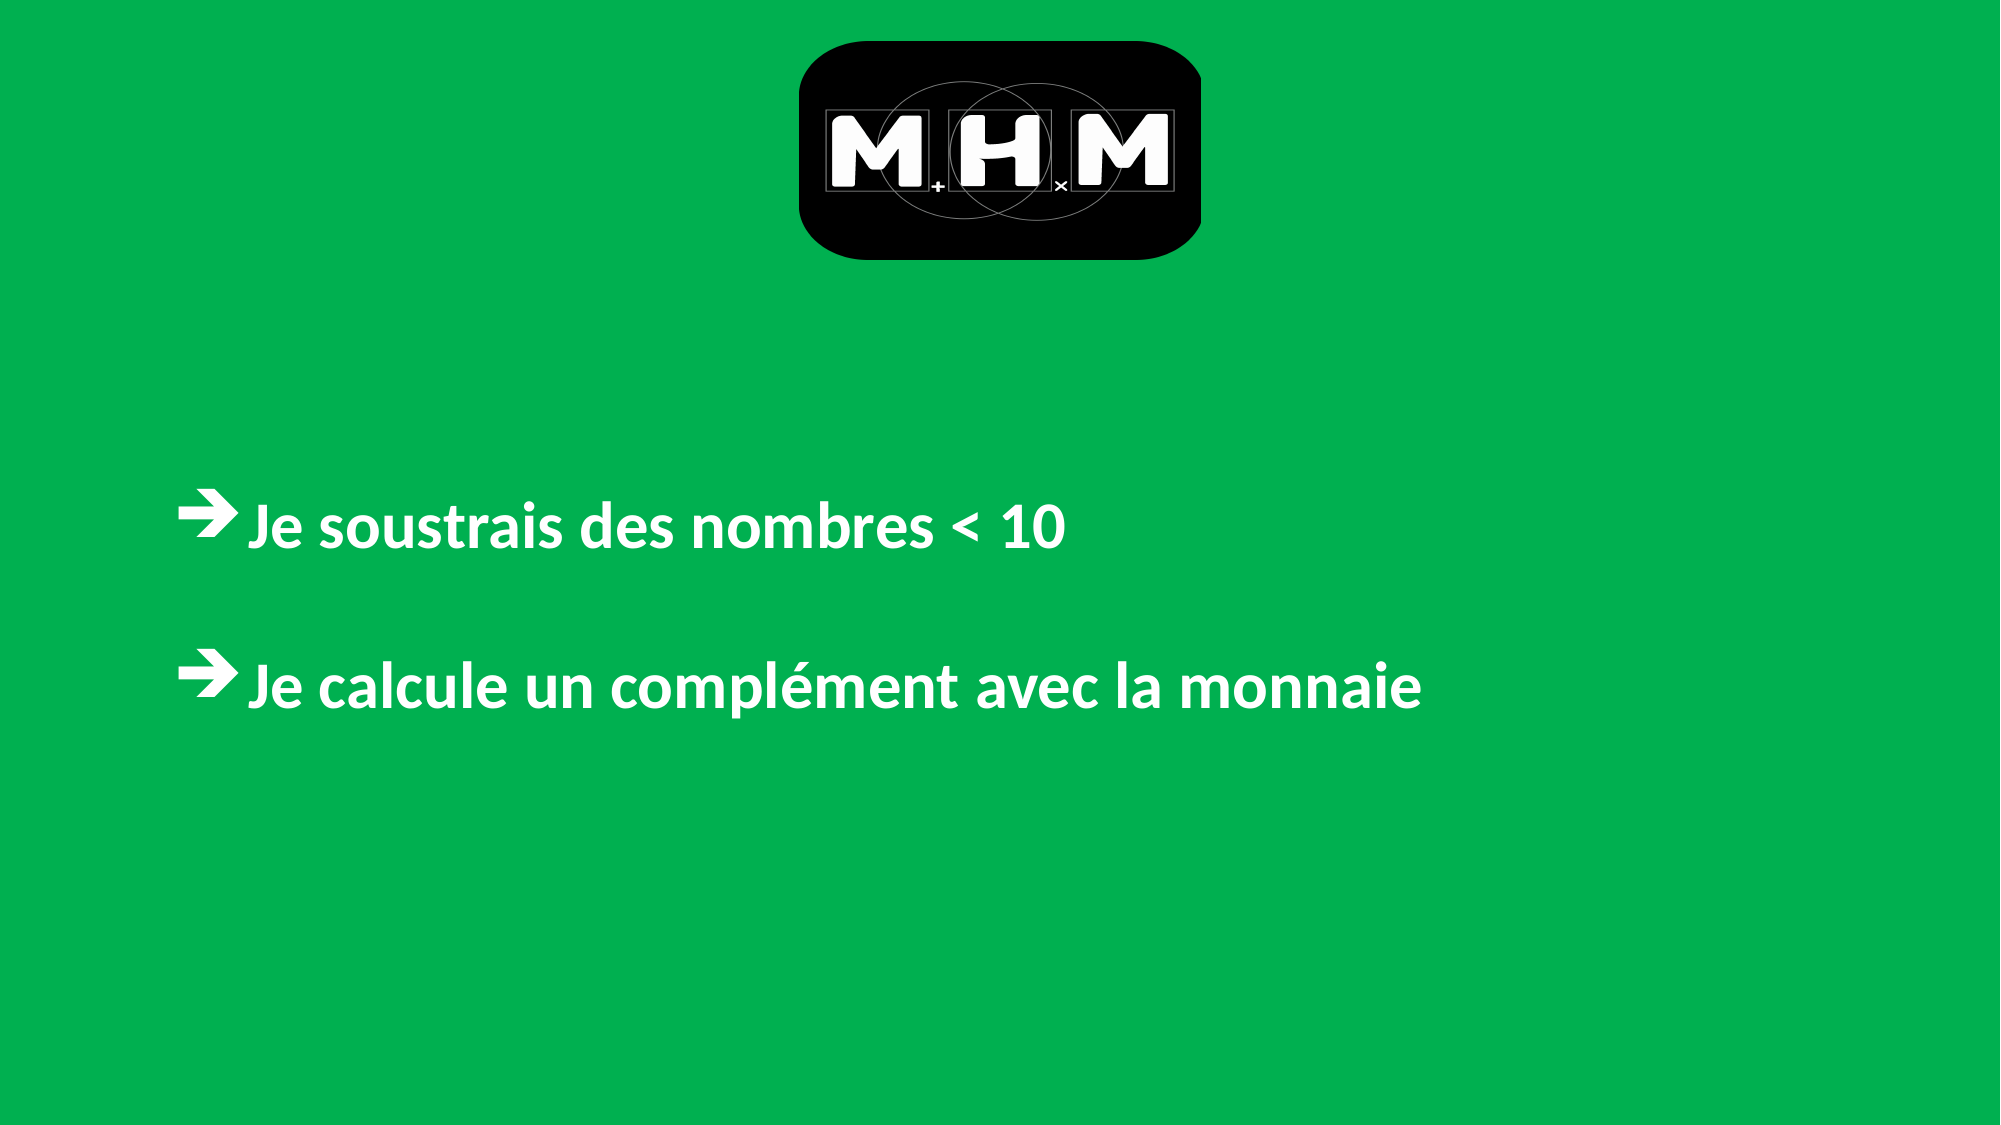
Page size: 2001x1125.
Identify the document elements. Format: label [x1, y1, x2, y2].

text_box [0, 0, 2000, 1125]
